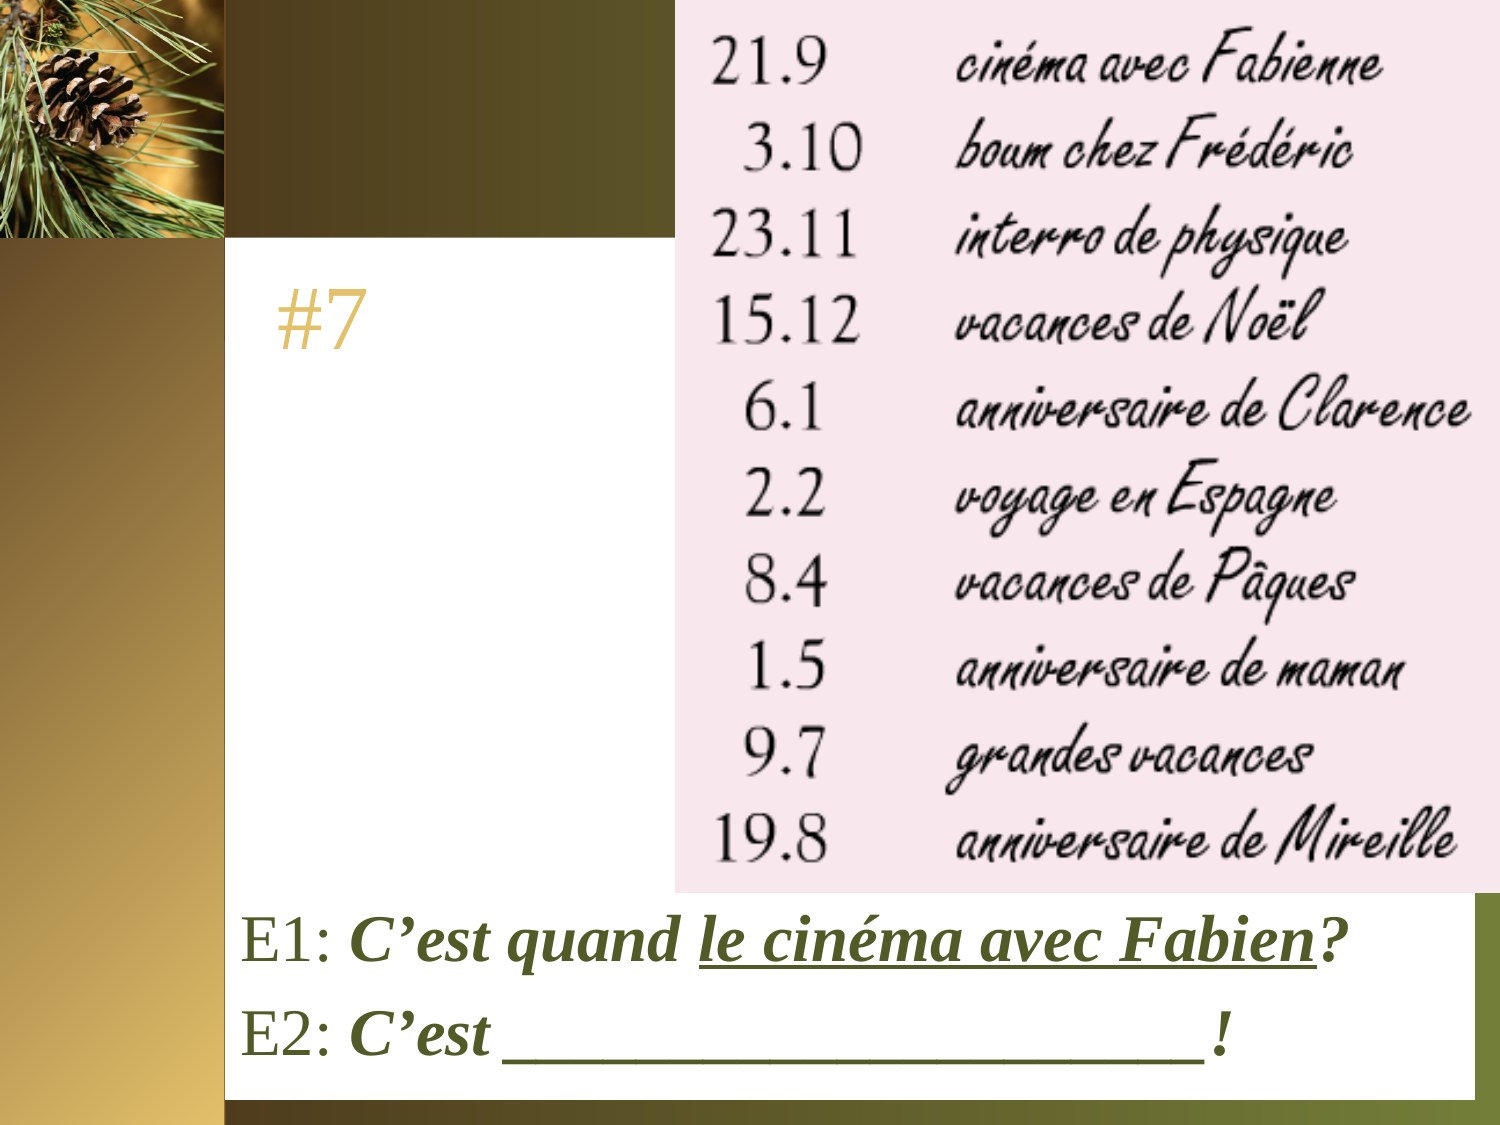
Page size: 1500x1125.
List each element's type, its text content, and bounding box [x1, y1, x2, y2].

title #7 [262, 249, 669, 463]
picture [0, 0, 224, 238]
picture [674, 0, 1500, 893]
list E1: C’est quand le cinéma avec Fabien? E2: C’est _____________________! [224, 887, 1500, 1088]
